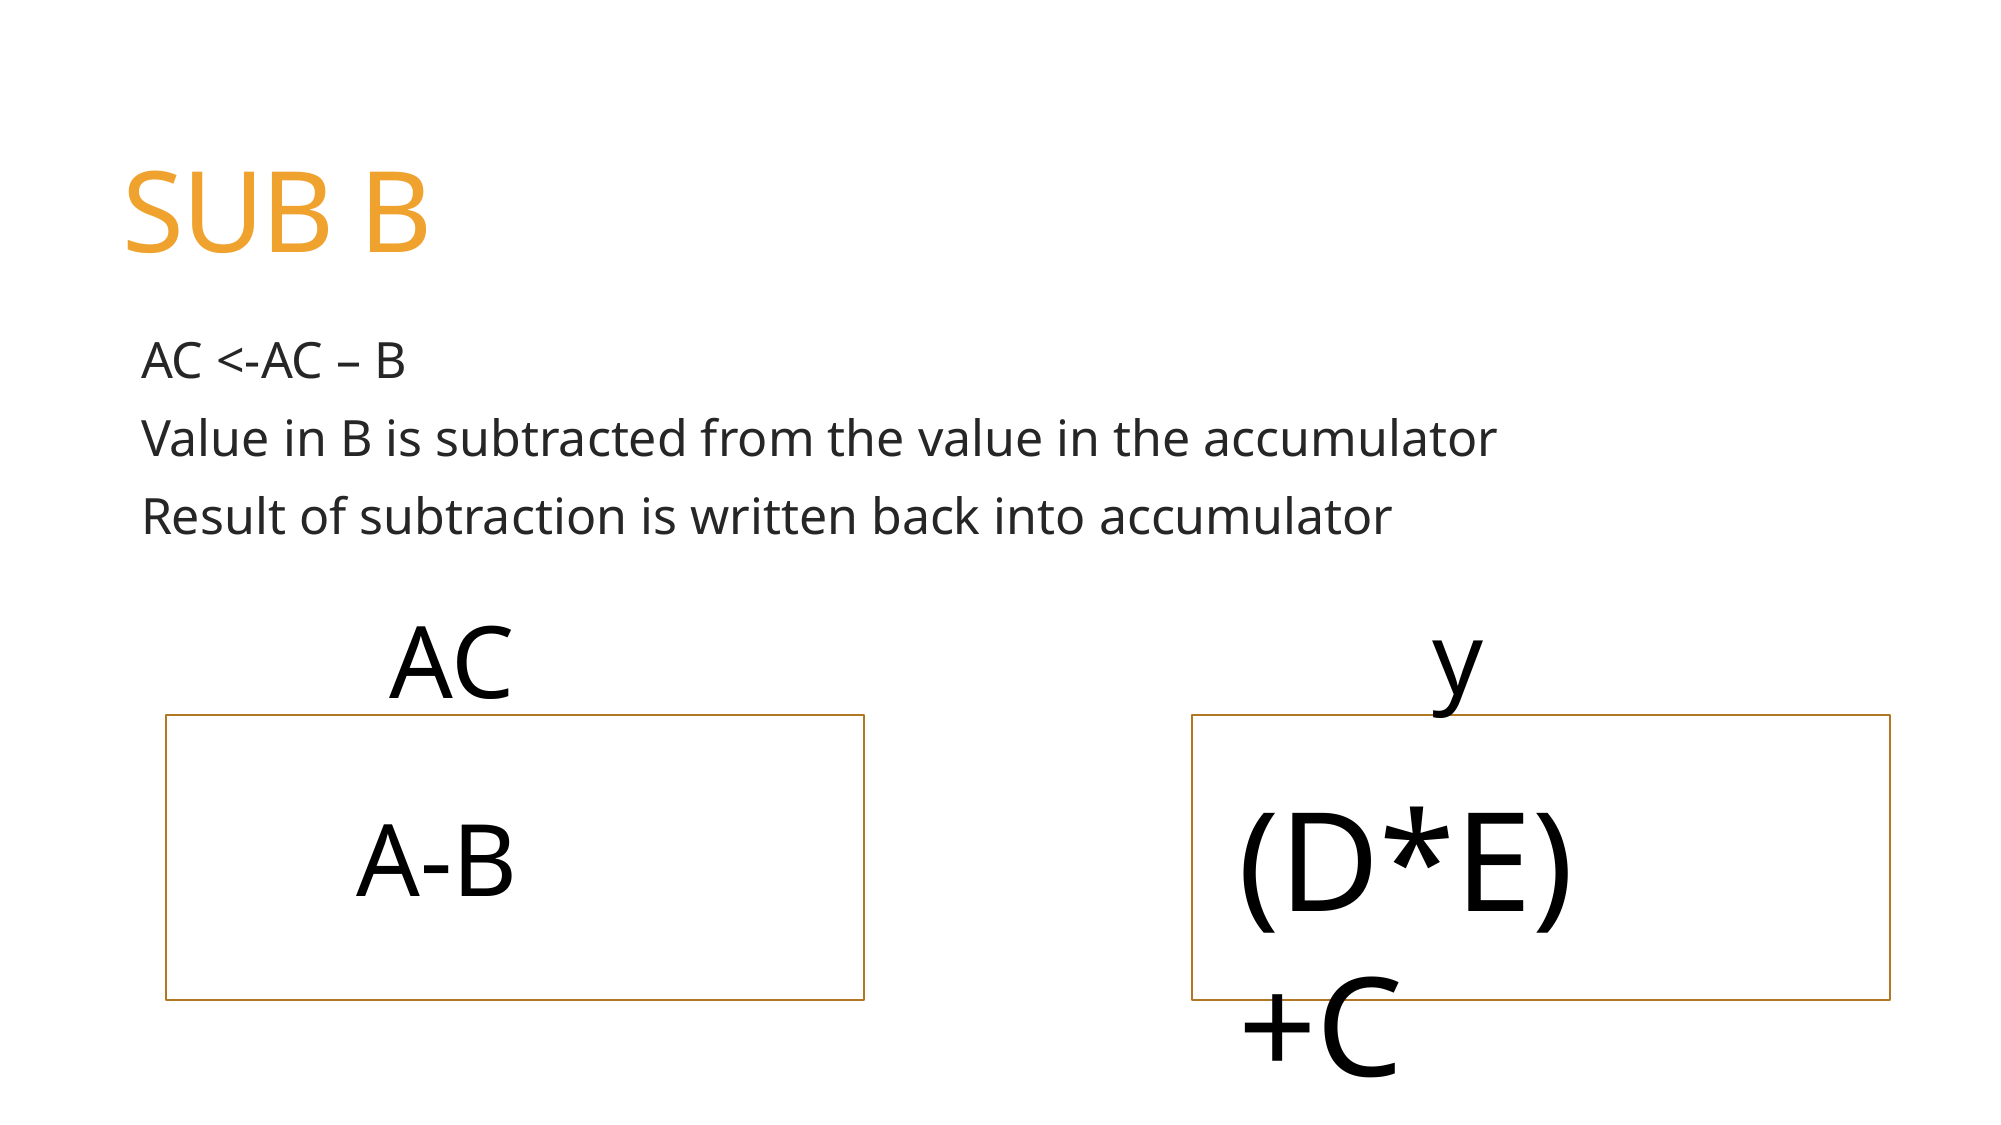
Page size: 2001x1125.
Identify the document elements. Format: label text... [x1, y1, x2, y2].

text_box y [1417, 587, 1592, 723]
text_box AC [374, 591, 550, 727]
title SUB B [107, 81, 1875, 354]
text_box [165, 714, 865, 1001]
text_box [1191, 714, 1891, 1001]
text_box A-B [341, 789, 618, 925]
text_box (D*E)+C [1223, 766, 1715, 1112]
list AC <-AC – B Value in B is subtracted from the value in the accumulator Result of subtraction is written back into accumulator [111, 329, 1876, 948]
